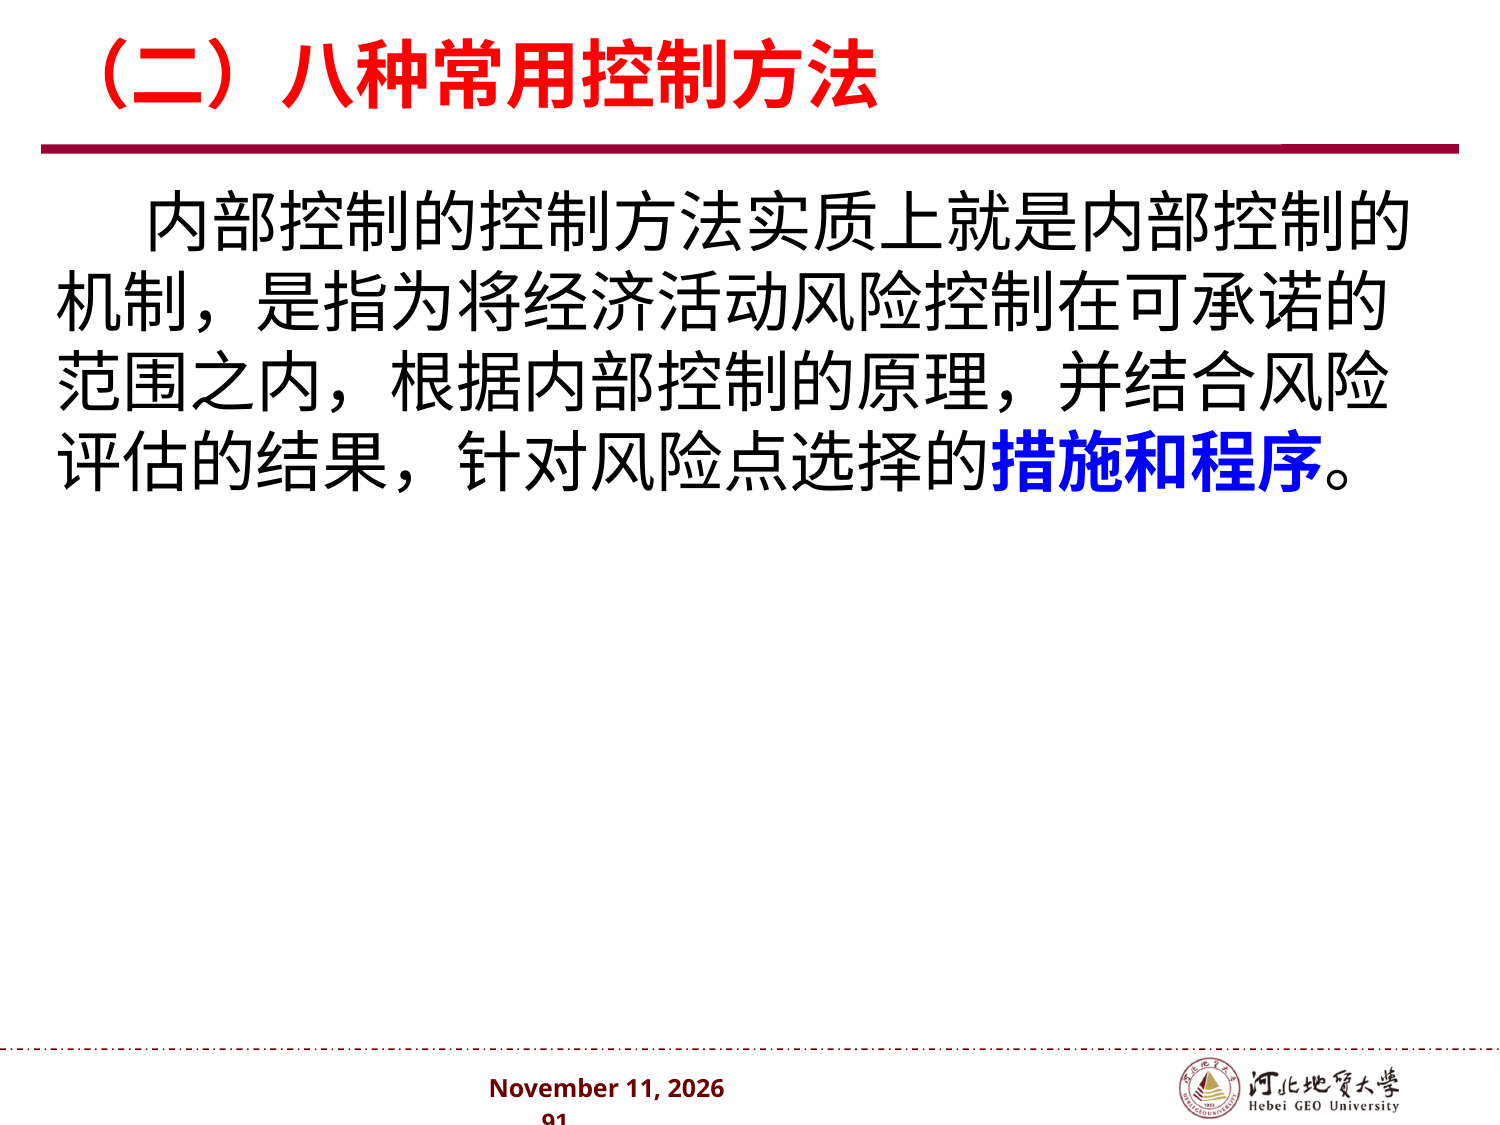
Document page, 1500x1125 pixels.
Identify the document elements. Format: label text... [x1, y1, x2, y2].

title （二）八种常用控制方法 [40, 18, 1460, 126]
list 内部控制的控制方法实质上就是内部控制的机制，是指为将经济活动风险控制在可承诺的范围之内，根据内部控制的原理，并结合风险评估的结果，针对风险点选择的措施和程序。 [40, 172, 1460, 1036]
picture [1159, 1049, 1420, 1125]
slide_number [473, 1064, 990, 1109]
